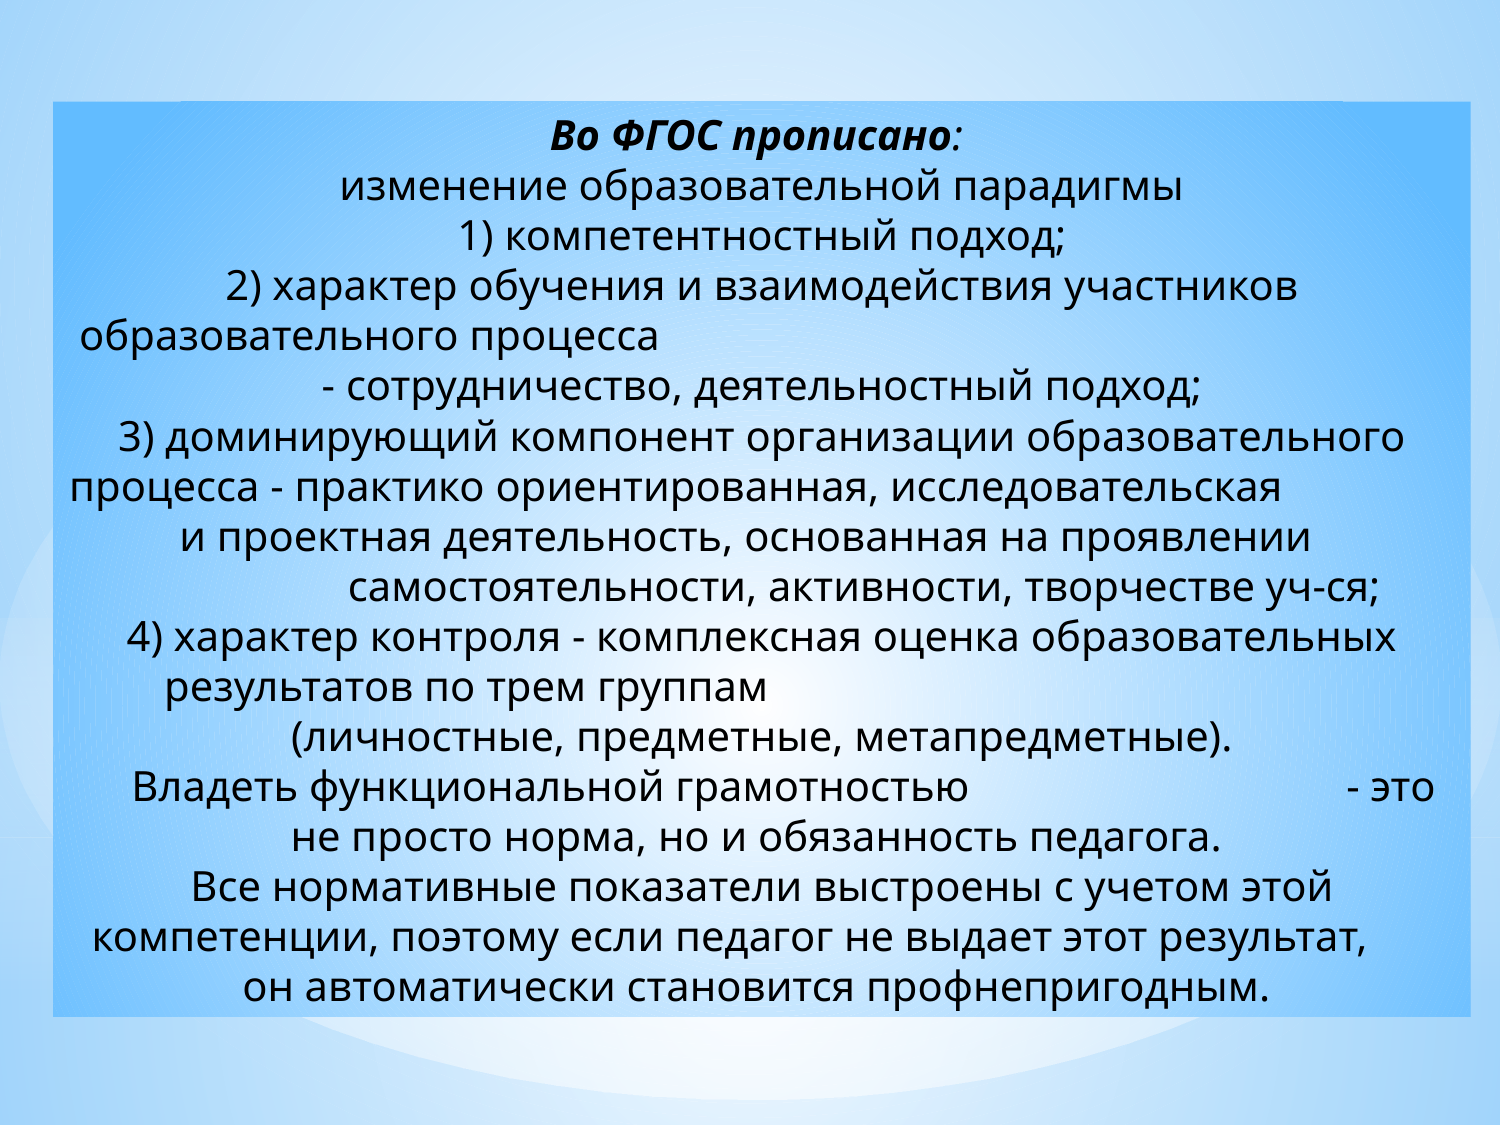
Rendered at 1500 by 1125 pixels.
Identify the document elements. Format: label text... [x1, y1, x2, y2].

text_box Во ФГОС прописано: изменение образовательной парадигмы 1) компетентностный подход; 2) характер обучения и взаимодействия участников образовательного процесса - сотрудничество, деятельностный подход; 3) доминирующий компонент организации образовательного процесса - практико ориентированная, исследовательская и проектная деятельность, основанная на проявлении самостоятельности, активности, творчестве уч-ся; 4) характер контроля - комплексная оценка образовательных результатов по трем группам (личностные, предметные, метапредметные). Владеть функциональной грамотностью - это не просто норма, но и обязанность педагога. Все нормативные показатели выстроены с учетом этой компетенции, поэтому если педагог не выдает этот результат, он автоматически становится профнепригодным. [53, 101, 1471, 1017]
